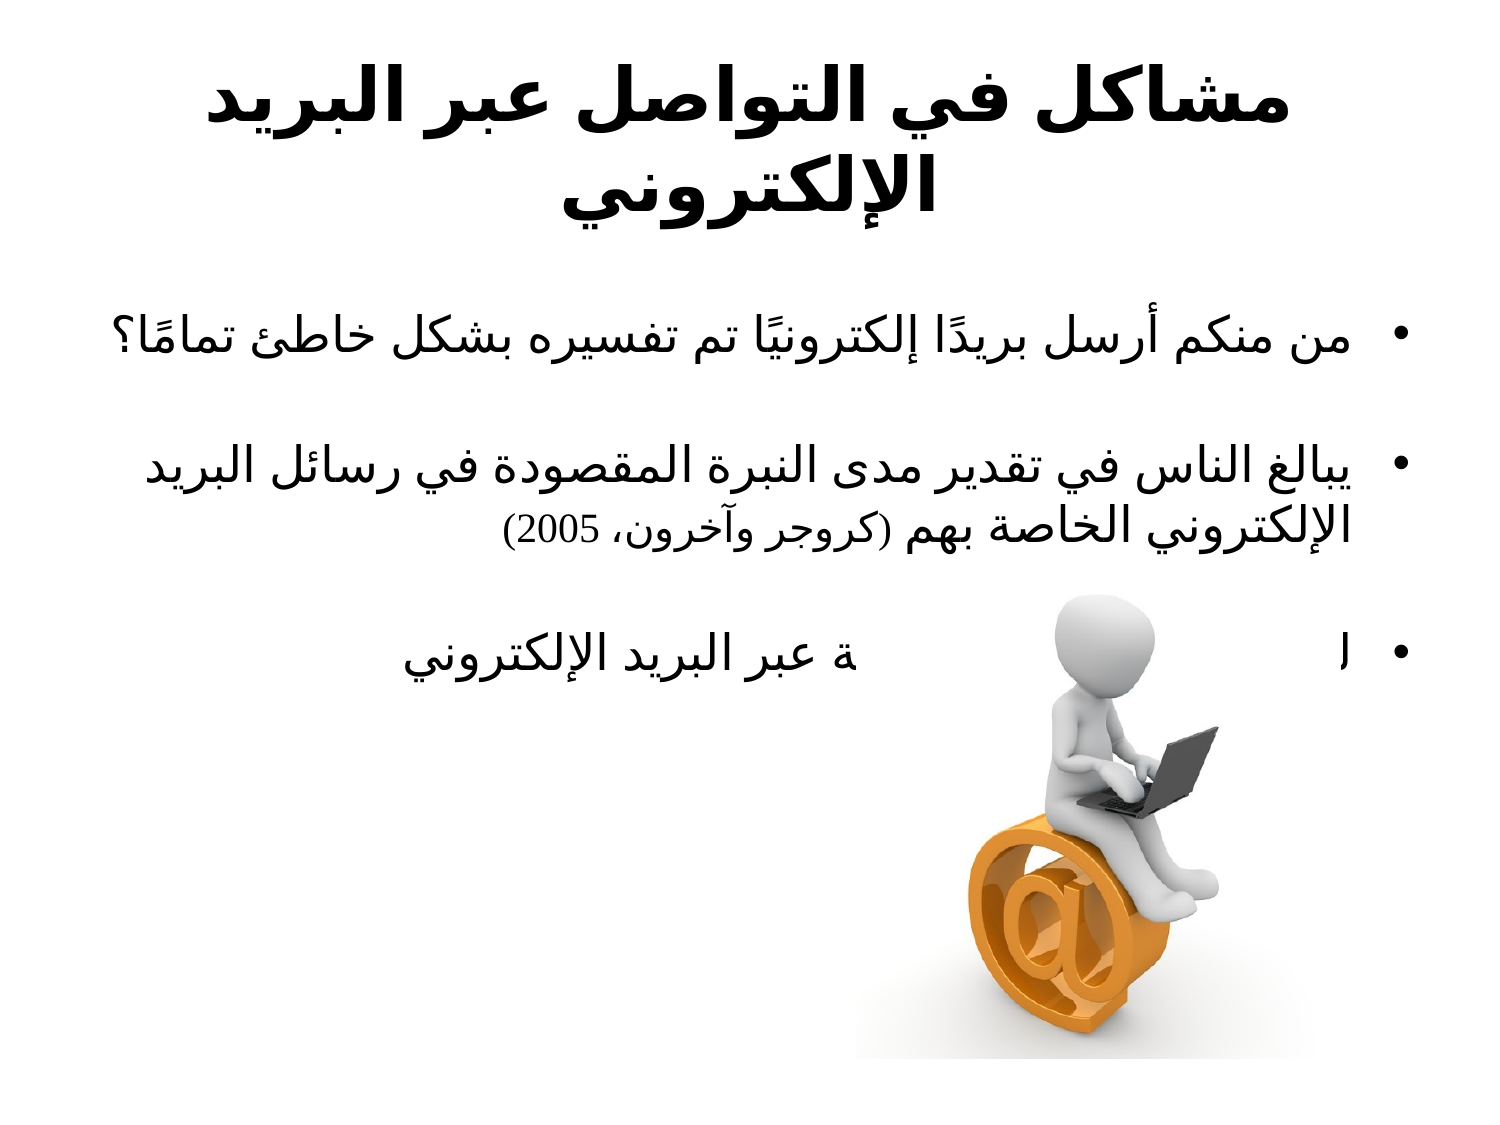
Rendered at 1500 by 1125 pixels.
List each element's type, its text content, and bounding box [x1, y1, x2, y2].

picture [856, 574, 1341, 1059]
title مشاكل في التواصل عبر البريد الإلكتروني [75, 42, 1425, 231]
list من منكم أرسل بريدًا إلكترونيًا تم تفسيره بشكل خاطئ تمامًا؟ يبالغ الناس في تقدير مدى النبرة المقصودة في رسائل البريد الإلكتروني الخاصة بهم (كروجر وآخرون، 2005) لعنة المعرفة أصبحت قوية عبر البريد الإلكتروني [75, 295, 1425, 1100]
